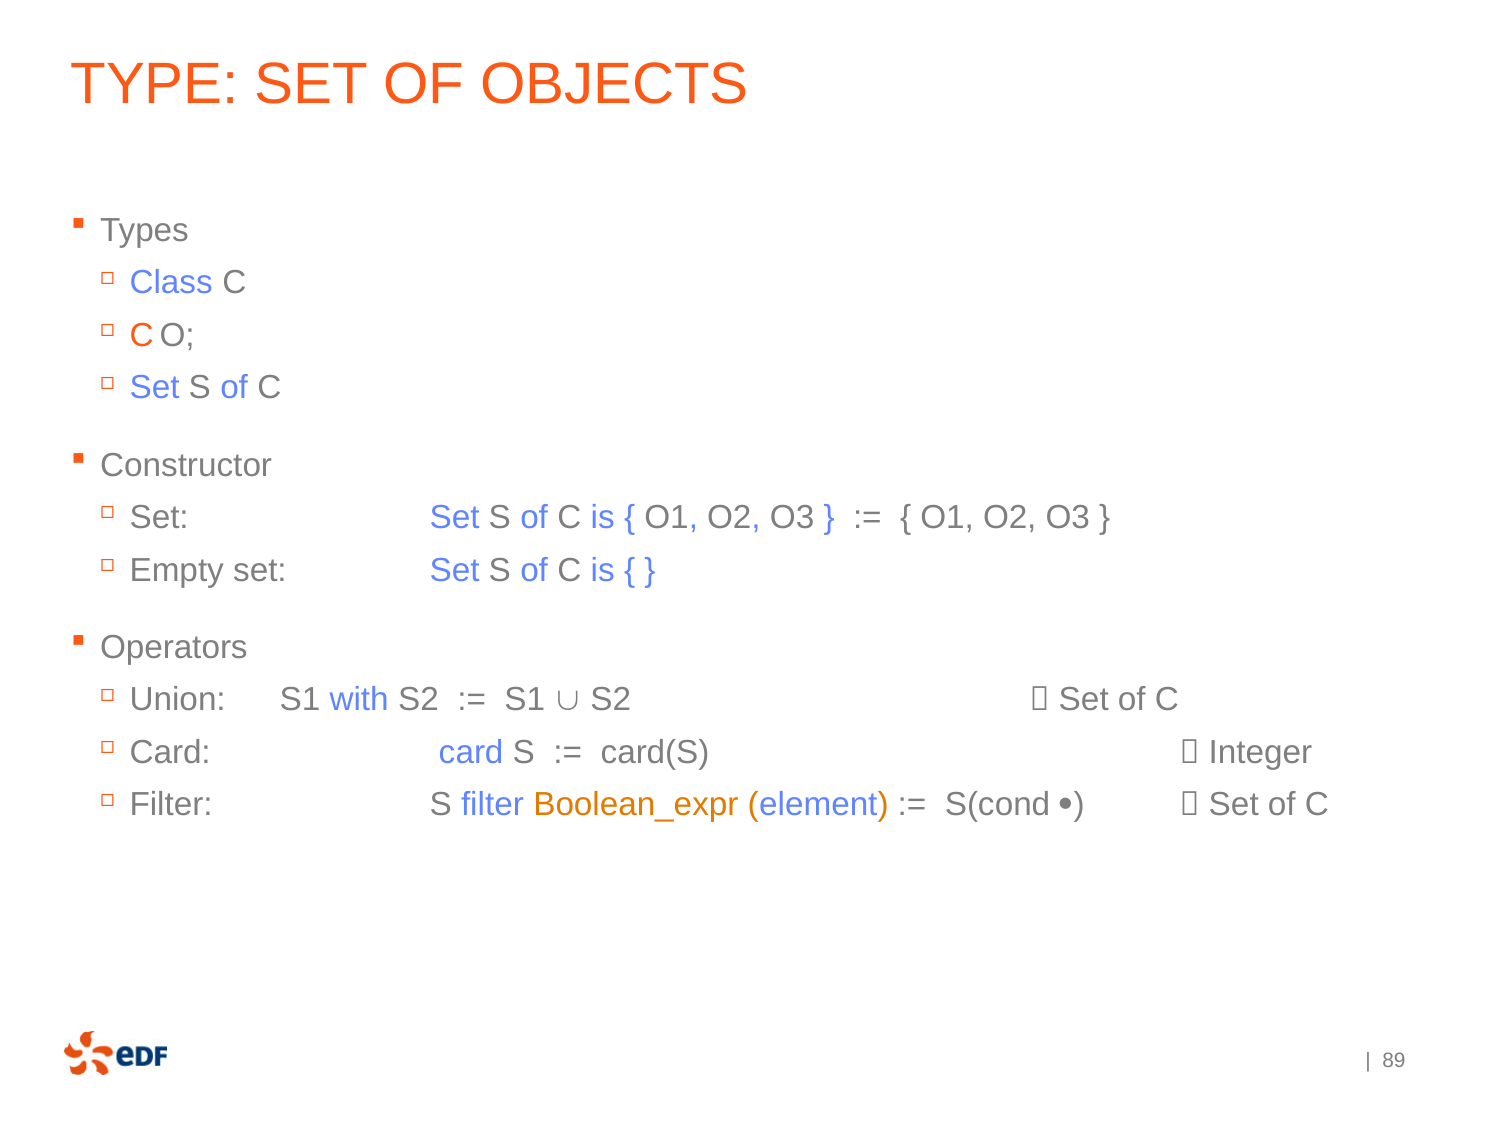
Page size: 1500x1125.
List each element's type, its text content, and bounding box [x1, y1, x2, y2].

list Types Class C C O; Set S of C Constructor Set: Set S of C is { O1, O2, O3 } := { O1, O2, O3 } Empty set: Set S of C is { } Operators Union: S1 with S2 := S1  S2  Set of C Card: card S := card(S)  Integer Filter: S filter Boolean_expr (element) := S(cond )  Set of C [64, 208, 1436, 1005]
title Type: set of objects [64, 45, 1436, 185]
picture [64, 1031, 167, 1075]
